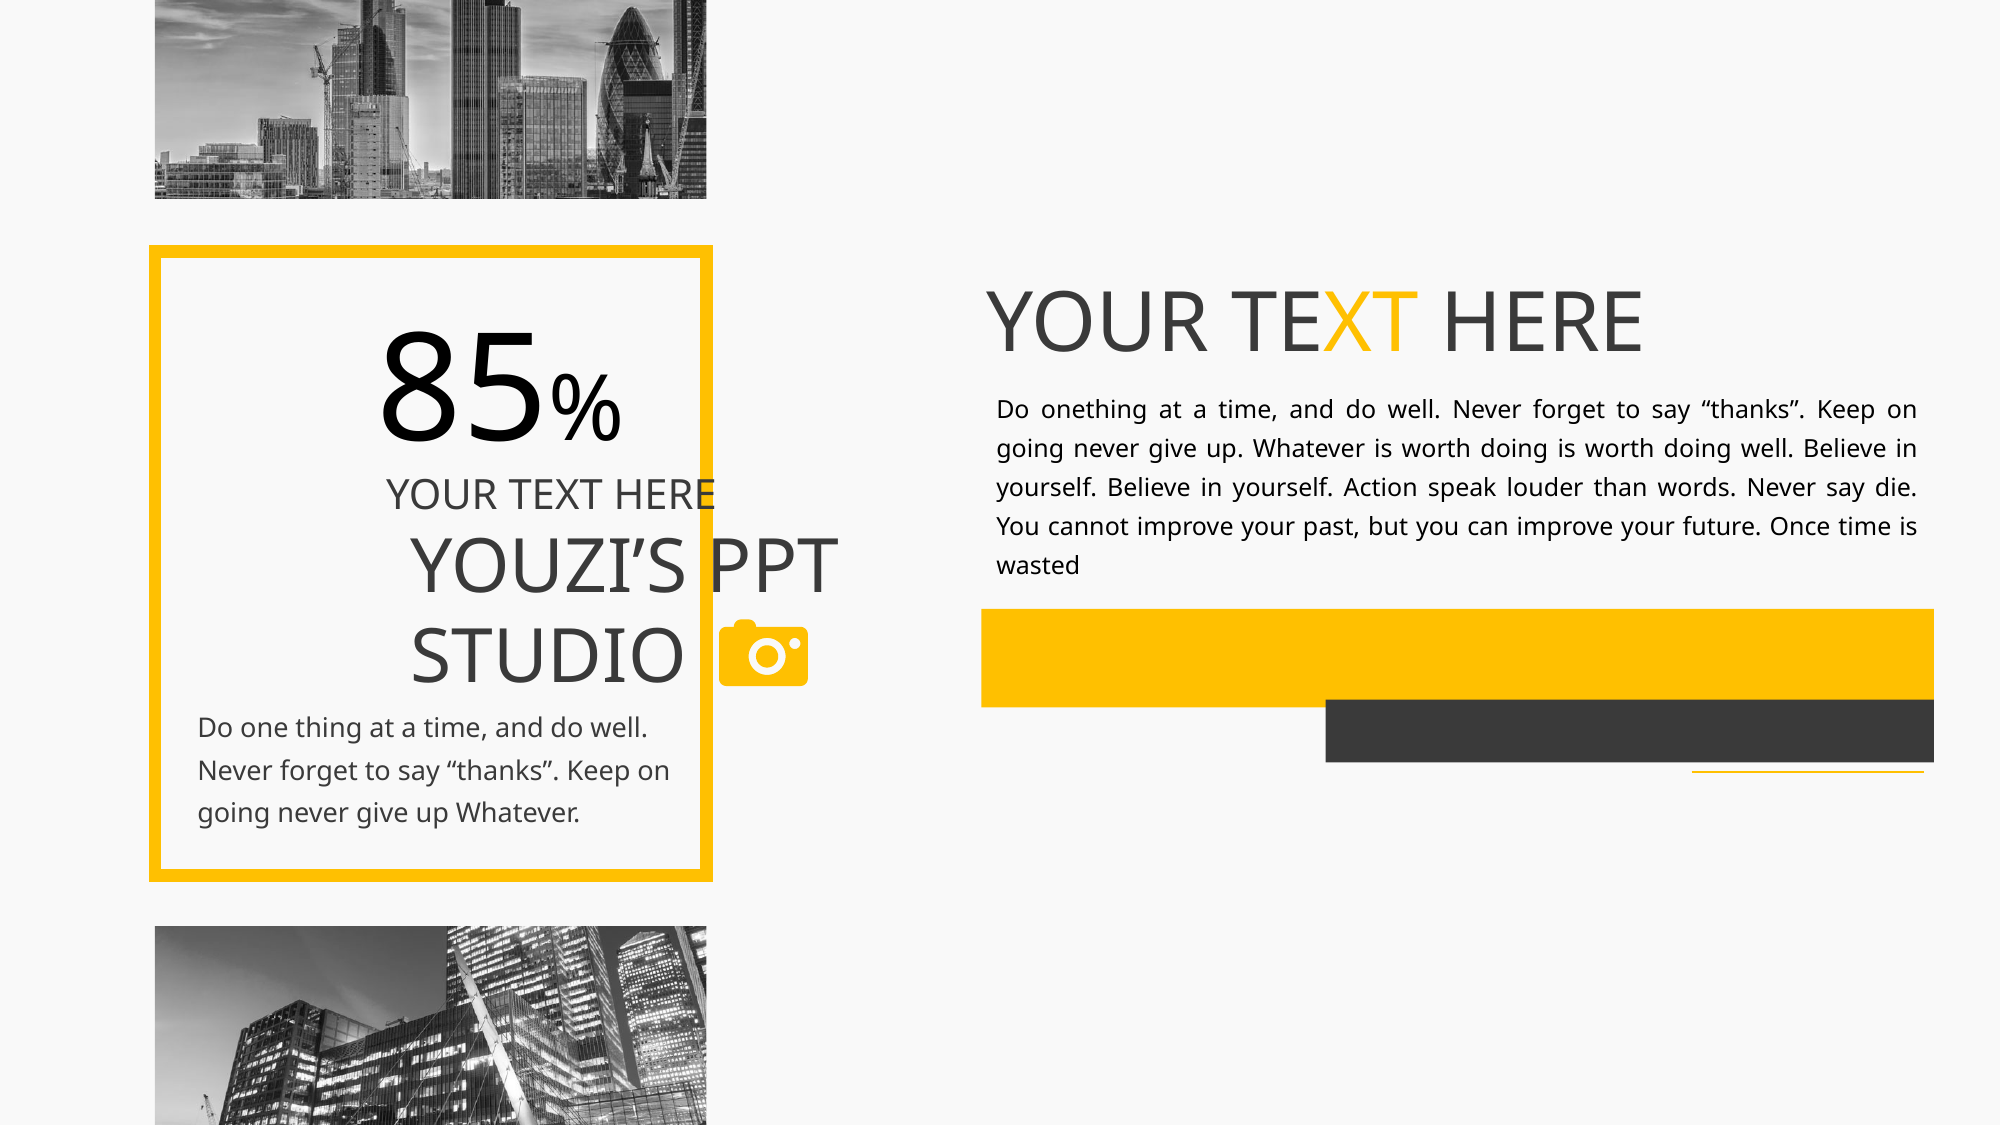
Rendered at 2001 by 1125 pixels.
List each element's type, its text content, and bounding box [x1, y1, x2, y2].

text_box YOUR TEXT HERE [362, 460, 741, 525]
picture [154, 0, 707, 199]
text_box 85% [361, 282, 640, 478]
text_box YOUR TEXT HERE [971, 261, 1842, 376]
text_box [1325, 698, 1935, 763]
text_box Do one thing at a time, and do well. Never forget to say “thanks”. Keep on going never give up Whatever. [182, 693, 707, 836]
text_box [980, 608, 1935, 708]
text_box YOUZI’S PPT STUDIO [395, 510, 915, 706]
text_box [154, 251, 707, 877]
text_box Do onething at a time, and do well. Never forget to say “thanks”. Keep on going never give up. Whatever is worth doing is worth doing well. Believe in yourself. Believe in yourself. Action speak louder than words. Never say die. You cannot improve your past, but you can improve your future. Once time is wasted [981, 377, 1934, 608]
picture [154, 926, 707, 1125]
